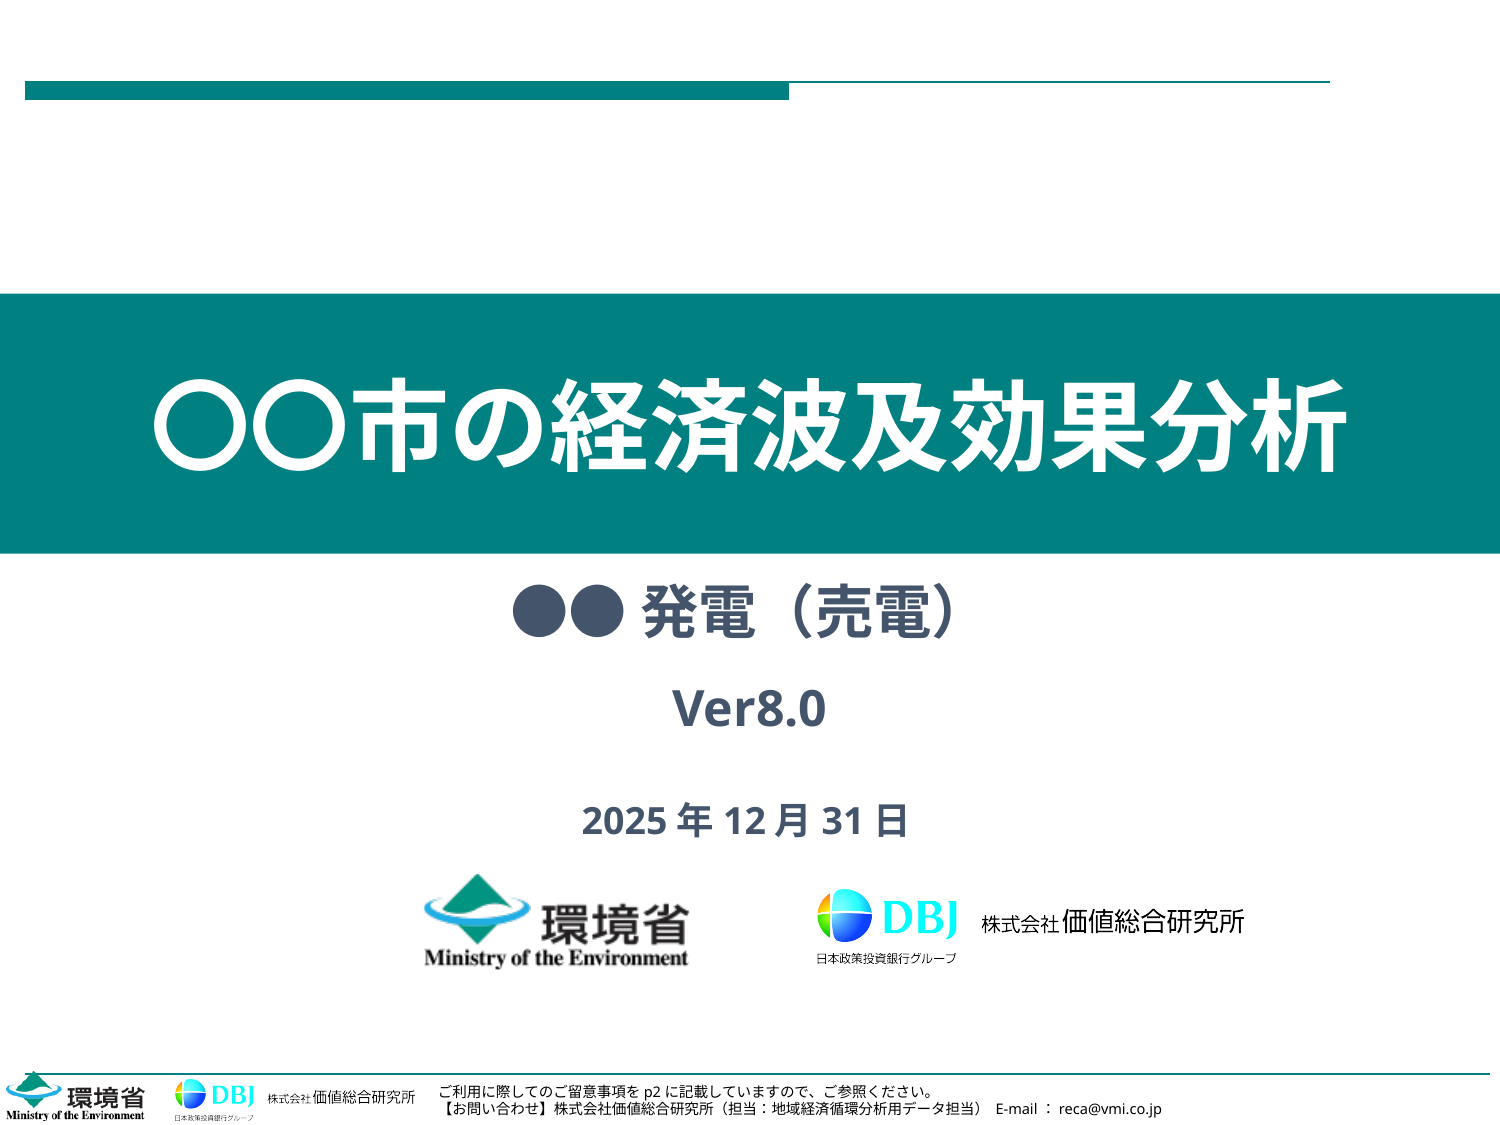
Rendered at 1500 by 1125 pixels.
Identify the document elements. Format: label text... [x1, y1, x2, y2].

picture [2, 1071, 148, 1125]
picture [171, 1075, 419, 1125]
text_box ご利用に際してのご留意事項をp2に記載していますので、ご参照ください。 【お問い合わせ】株式会社価値総合研究所（担当：地域経済循環分析用データ担当） E-mail：reca@vmi.co.jp [423, 1075, 1188, 1125]
picture [418, 874, 697, 978]
text_box 2025年12月31日 [530, 763, 962, 850]
text_box ●●発電（売電） [41, 567, 1459, 653]
title 〇〇市の経済波及効果分析 [0, 293, 1500, 554]
text_box Ver8.0 [558, 669, 942, 744]
picture [810, 882, 1251, 972]
